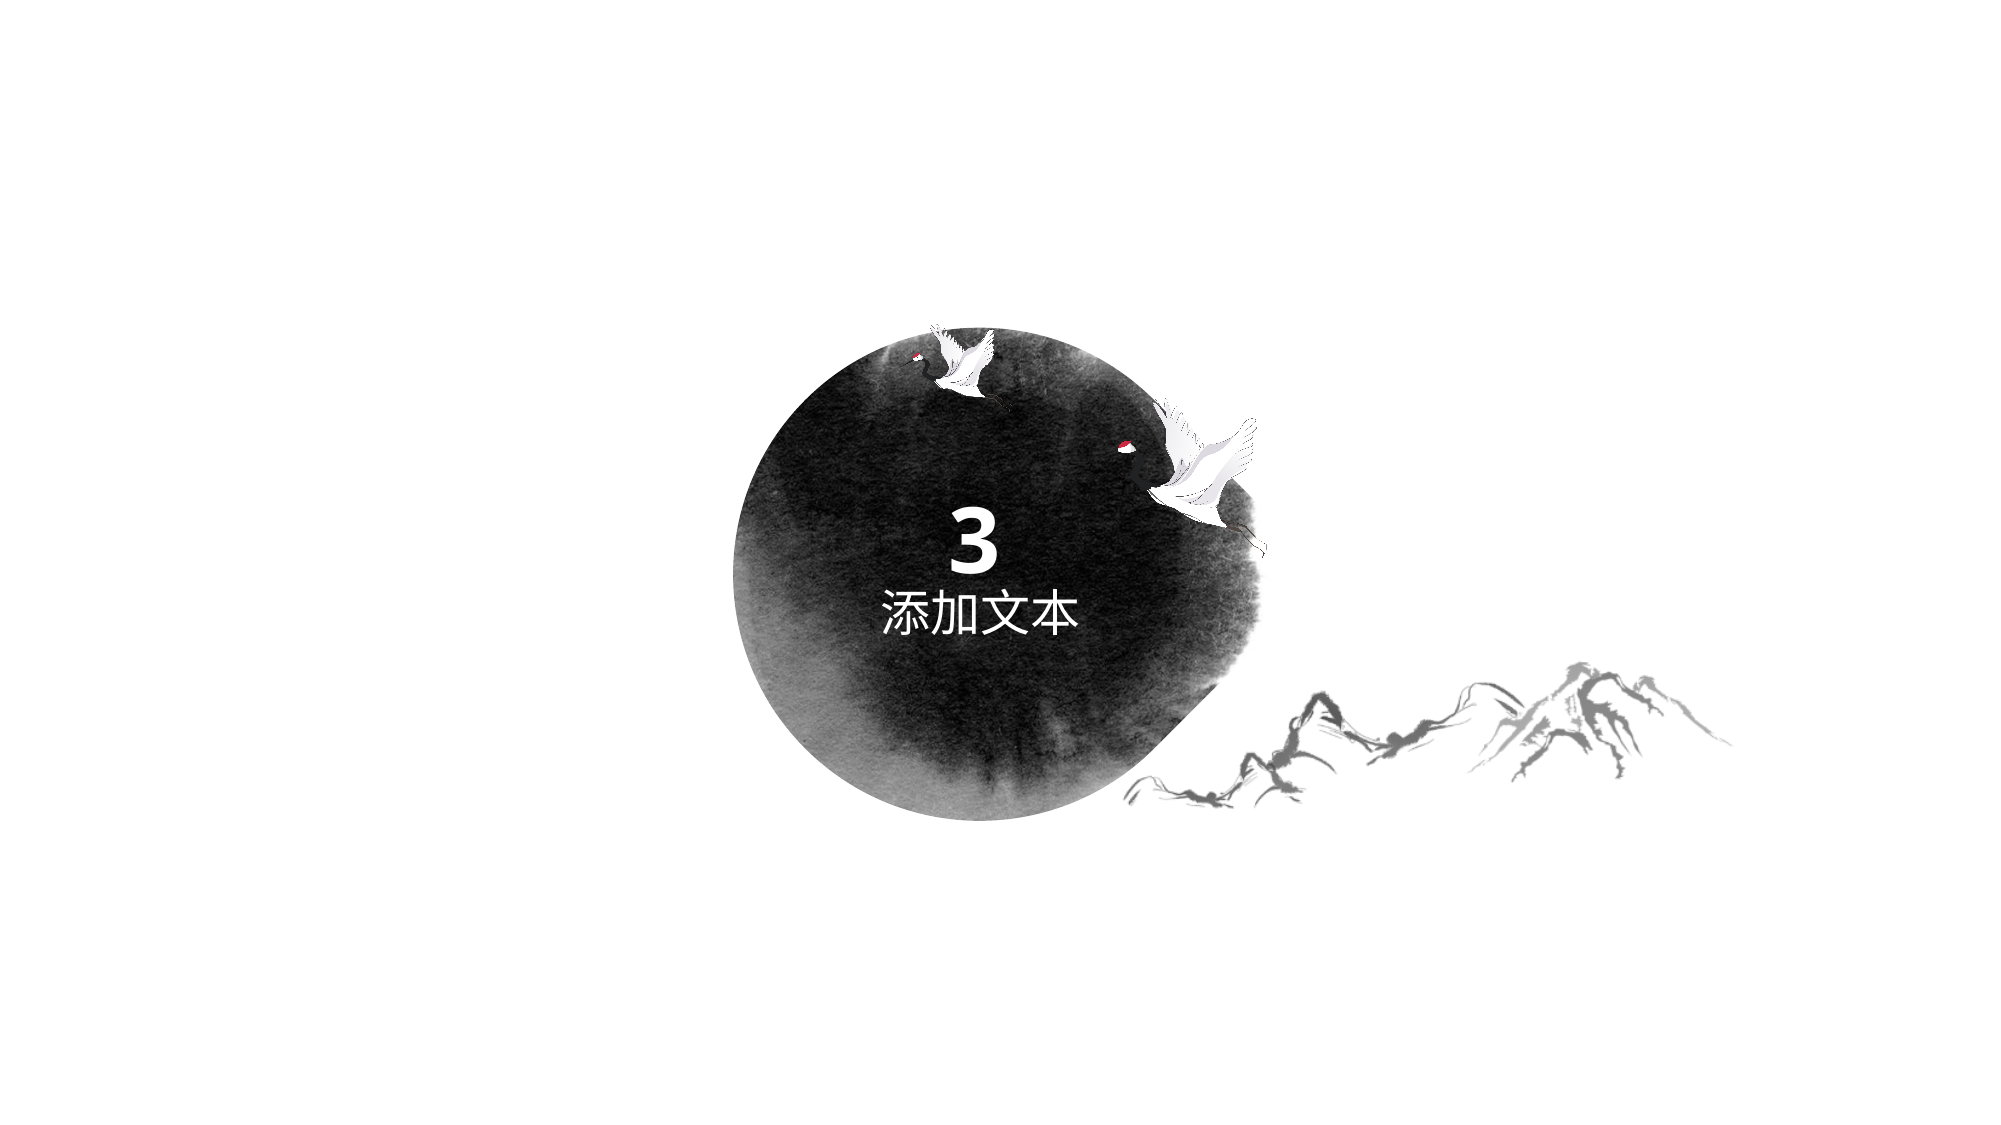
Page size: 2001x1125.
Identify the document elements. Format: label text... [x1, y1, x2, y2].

picture [1083, 649, 1734, 828]
text_box 3 [933, 558, 1016, 599]
text_box [733, 340, 1083, 821]
text_box 添加文本 [853, 596, 1108, 649]
text_box [1016, 512, 1329, 649]
picture [900, 324, 1267, 558]
